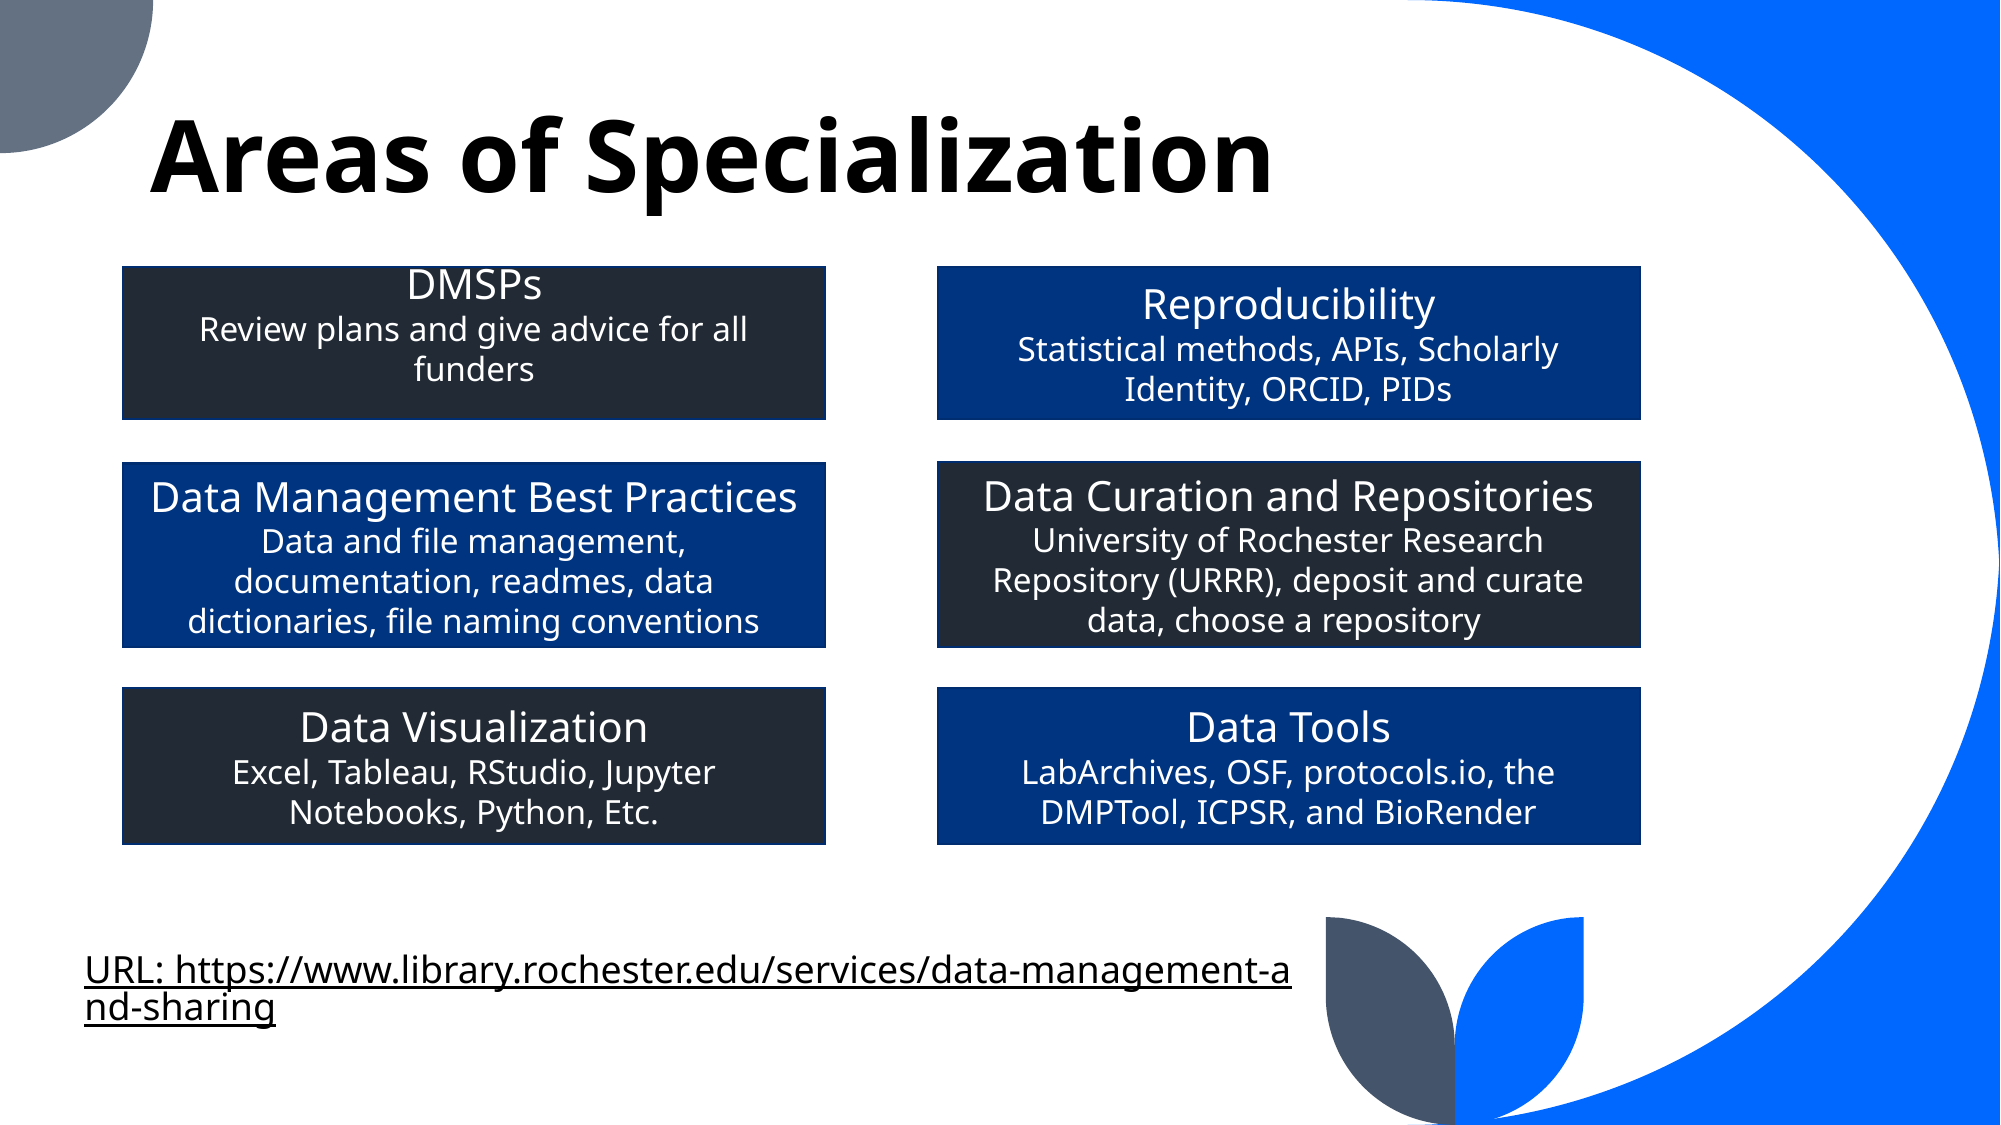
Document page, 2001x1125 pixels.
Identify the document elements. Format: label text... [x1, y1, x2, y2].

text_box Reproducibility Statistical methods, APIs, Scholarly Identity, ORCID, PIDs [937, 266, 1641, 420]
title Areas of Specialization [135, 93, 1740, 222]
text_box DMSPs Review plans and give advice for all funders [122, 266, 826, 420]
text_box Data Visualization Excel, Tableau, RStudio, Jupyter Notebooks, Python, Etc. [122, 687, 826, 845]
text_box Data Tools LabArchives, OSF, protocols.io, the DMPTool, ICPSR, and BioRender [937, 687, 1641, 845]
text_box Data Curation and Repositories University of Rochester Research Repository (URRR), deposit and curate data, choose a repository [937, 461, 1641, 648]
text_box URL: https://www.library.rochester.edu/services/data-management-and-sharing [69, 938, 1316, 1095]
text_box Data Management Best Practices Data and file management, documentation, readmes, data dictionaries, file naming conventions [122, 462, 826, 648]
